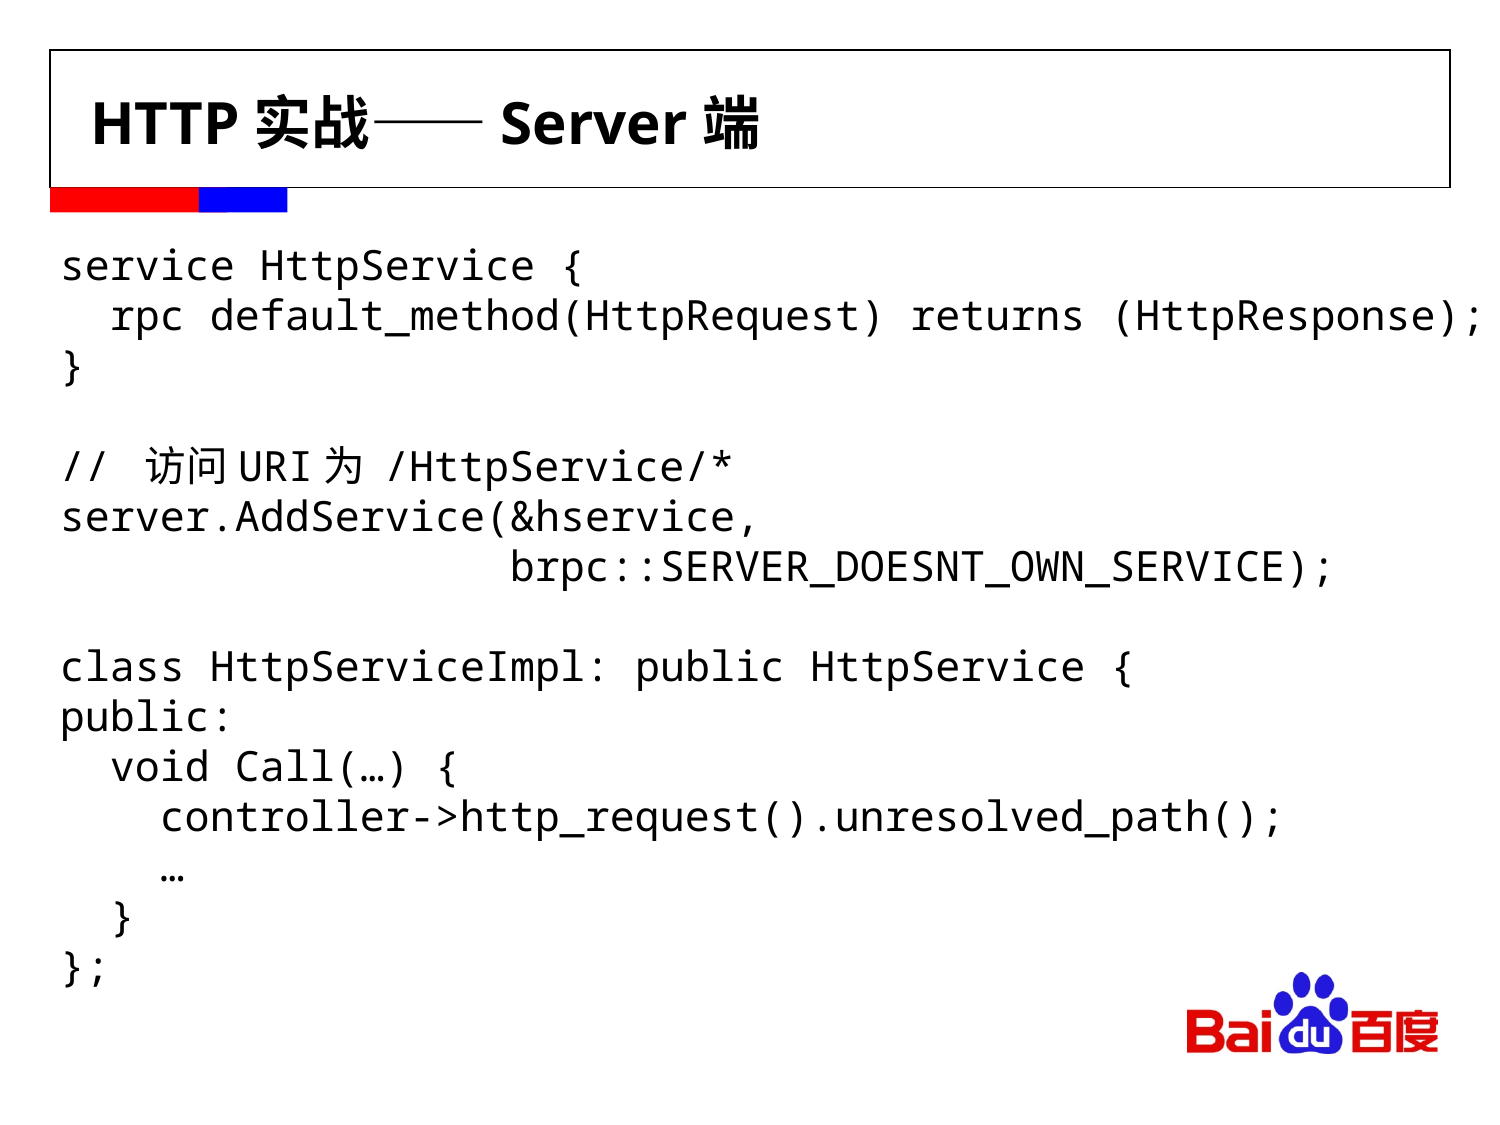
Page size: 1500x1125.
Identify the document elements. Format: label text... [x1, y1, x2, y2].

title HTTP实战——Server端 [74, 56, 1426, 185]
picture [1187, 998, 1438, 1054]
text_box // 访问URI为 /HttpService/* server.AddService(&hservice, brpc::SERVER_DOESNT_OWN_SERVICE); class HttpServiceImpl: public HttpService { public: void Call(…) { controller->http_request().unresolved_path(); … } }; [45, 432, 1475, 998]
text_box service HttpService { rpc default_method(HttpRequest) returns (HttpResponse); } [44, 231, 1500, 397]
